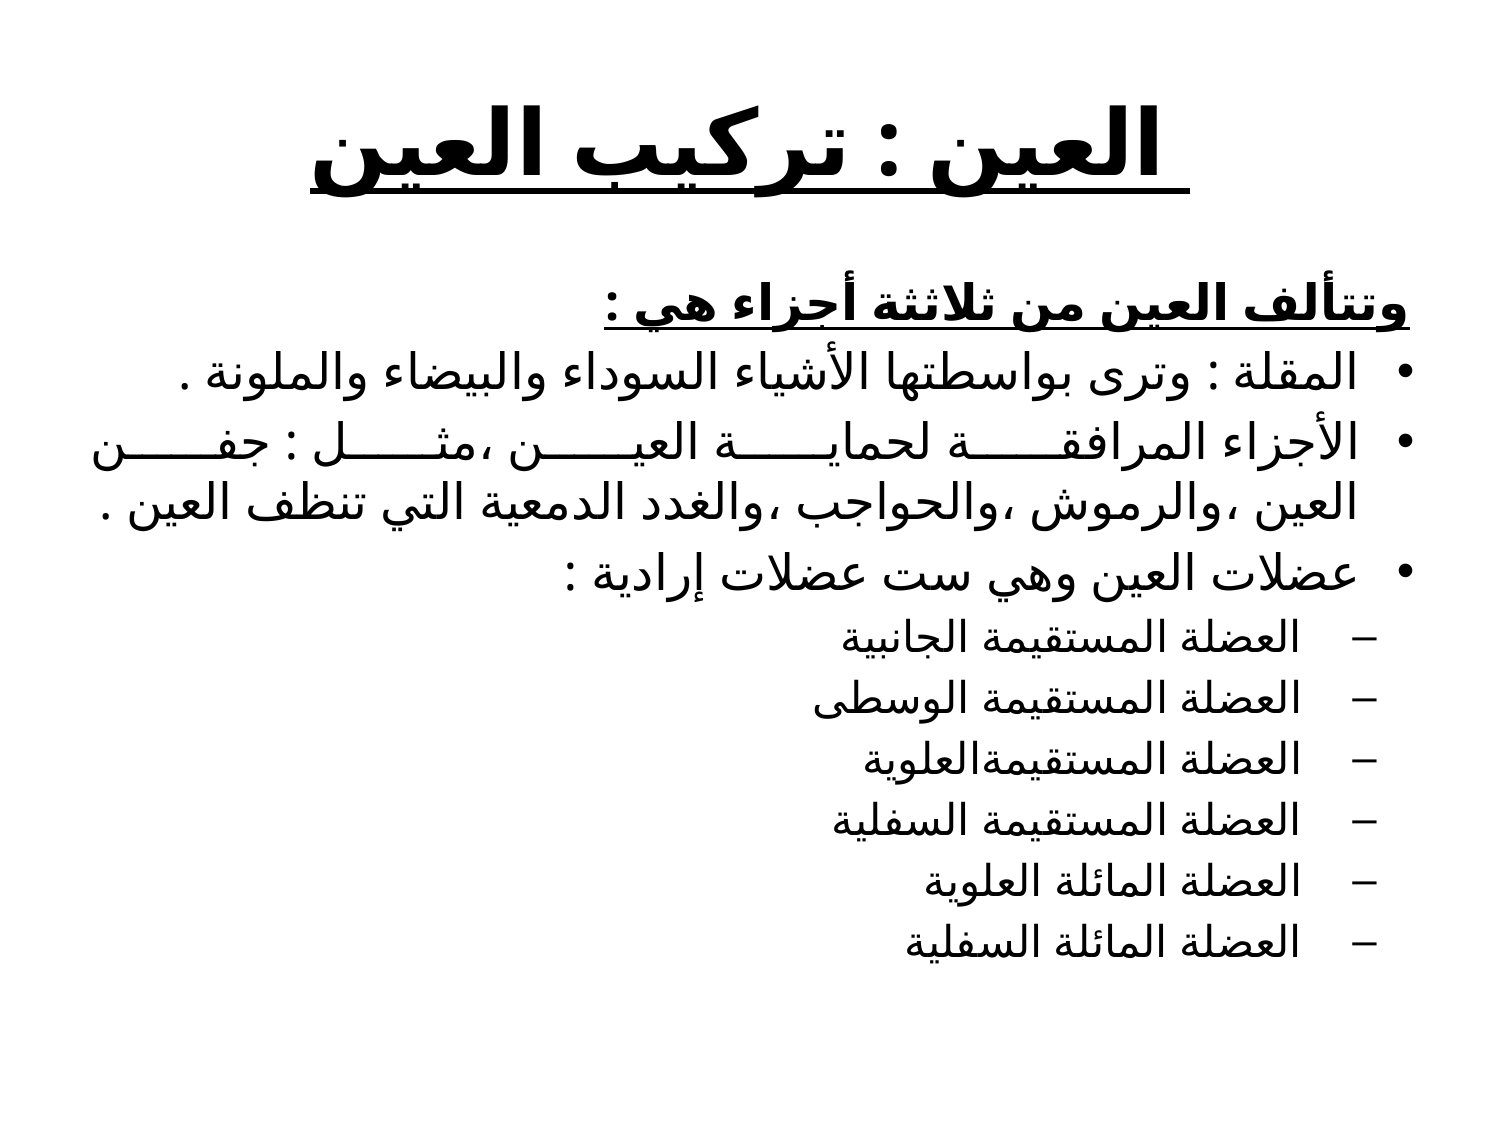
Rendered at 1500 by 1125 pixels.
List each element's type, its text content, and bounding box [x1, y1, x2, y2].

title العين : تركيب العين [75, 45, 1425, 233]
list وتتألف العين من ثلاثثة أجزاء هي : المقلة : وترى بواسطتها الأشياء السوداء والبيضاء والملونة . الأجزاء المرافقة لحماية العين ،مثل : جفن العين ،والرموش ،والحواجب ،والغدد الدمعية التي تنظف العين . عضلات العين وهي ست عضلات إرادية : العضلة المستقيمة الجانبية العضلة المستقيمة الوسطى العضلة المستقيمةالعلوية العضلة المستقيمة السفلية العضلة المائلة العلوية العضلة المائلة السفلية [75, 262, 1425, 1005]
